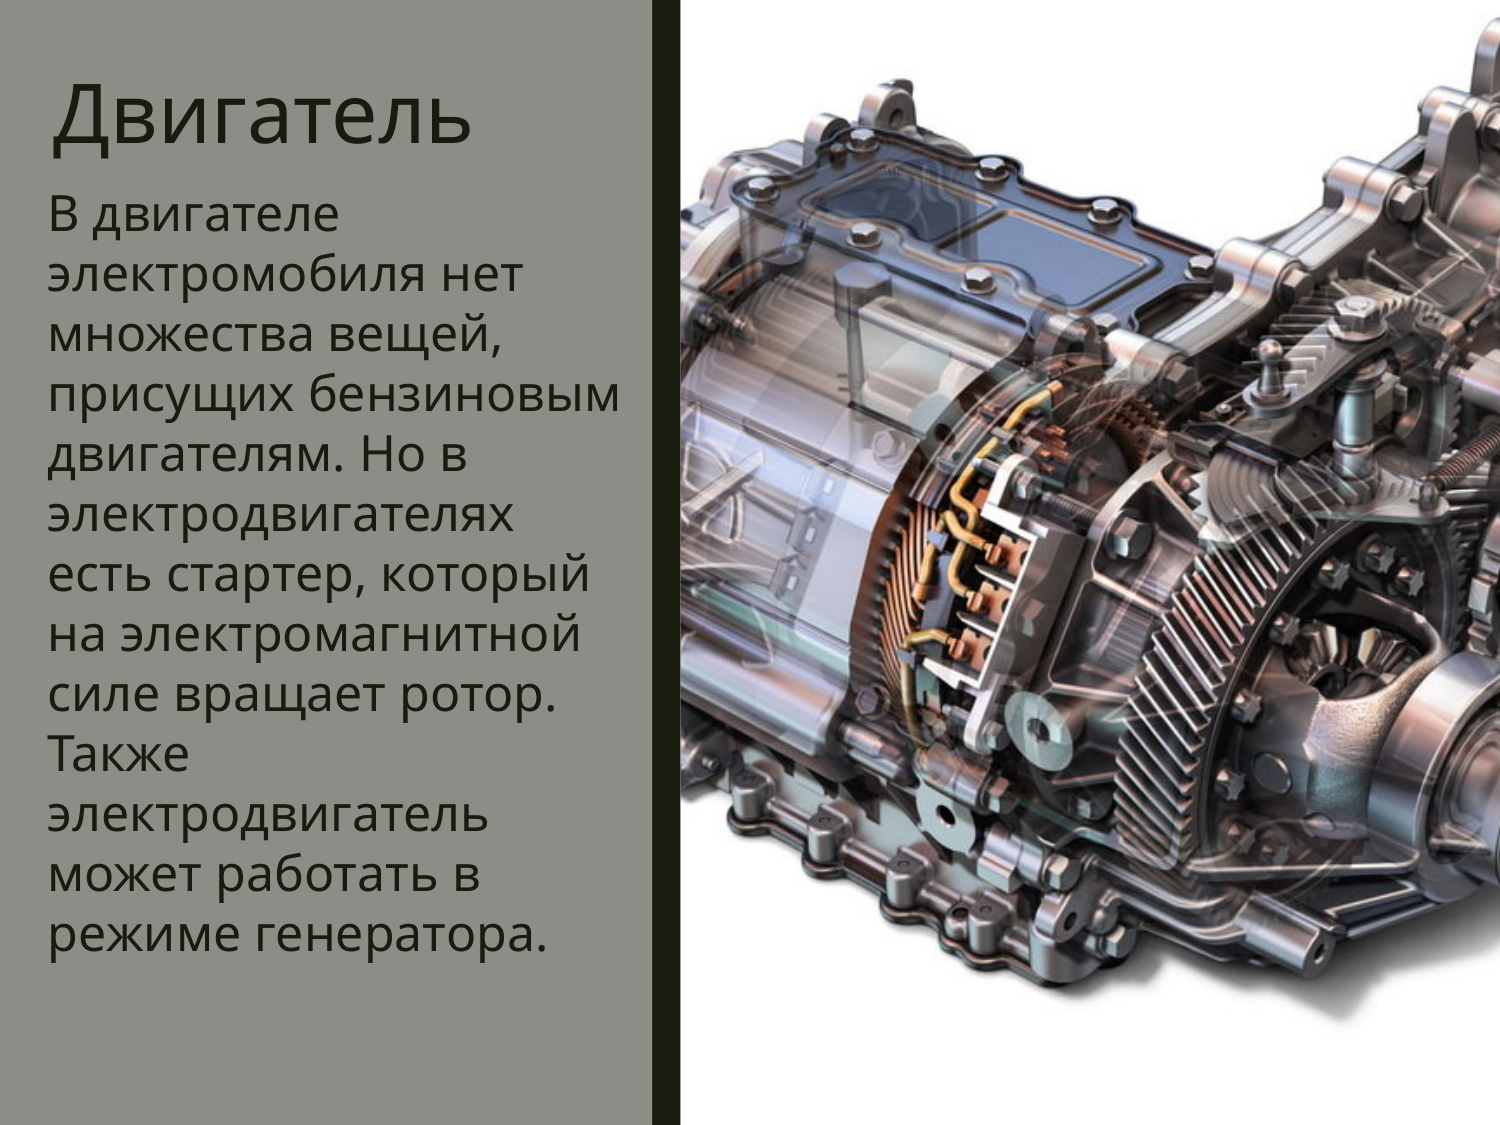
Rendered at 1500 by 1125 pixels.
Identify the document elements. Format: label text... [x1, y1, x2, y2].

picture [680, 0, 1500, 1125]
title Двигатель [39, 69, 514, 169]
list В двигателе электромобиля нет множества вещей, присущих бензиновым двигателям. Но в электродвигателях есть стартер, который на электромагнитной силе вращает ротор. Также электродвигатель может работать в режиме генератора. [32, 174, 640, 925]
